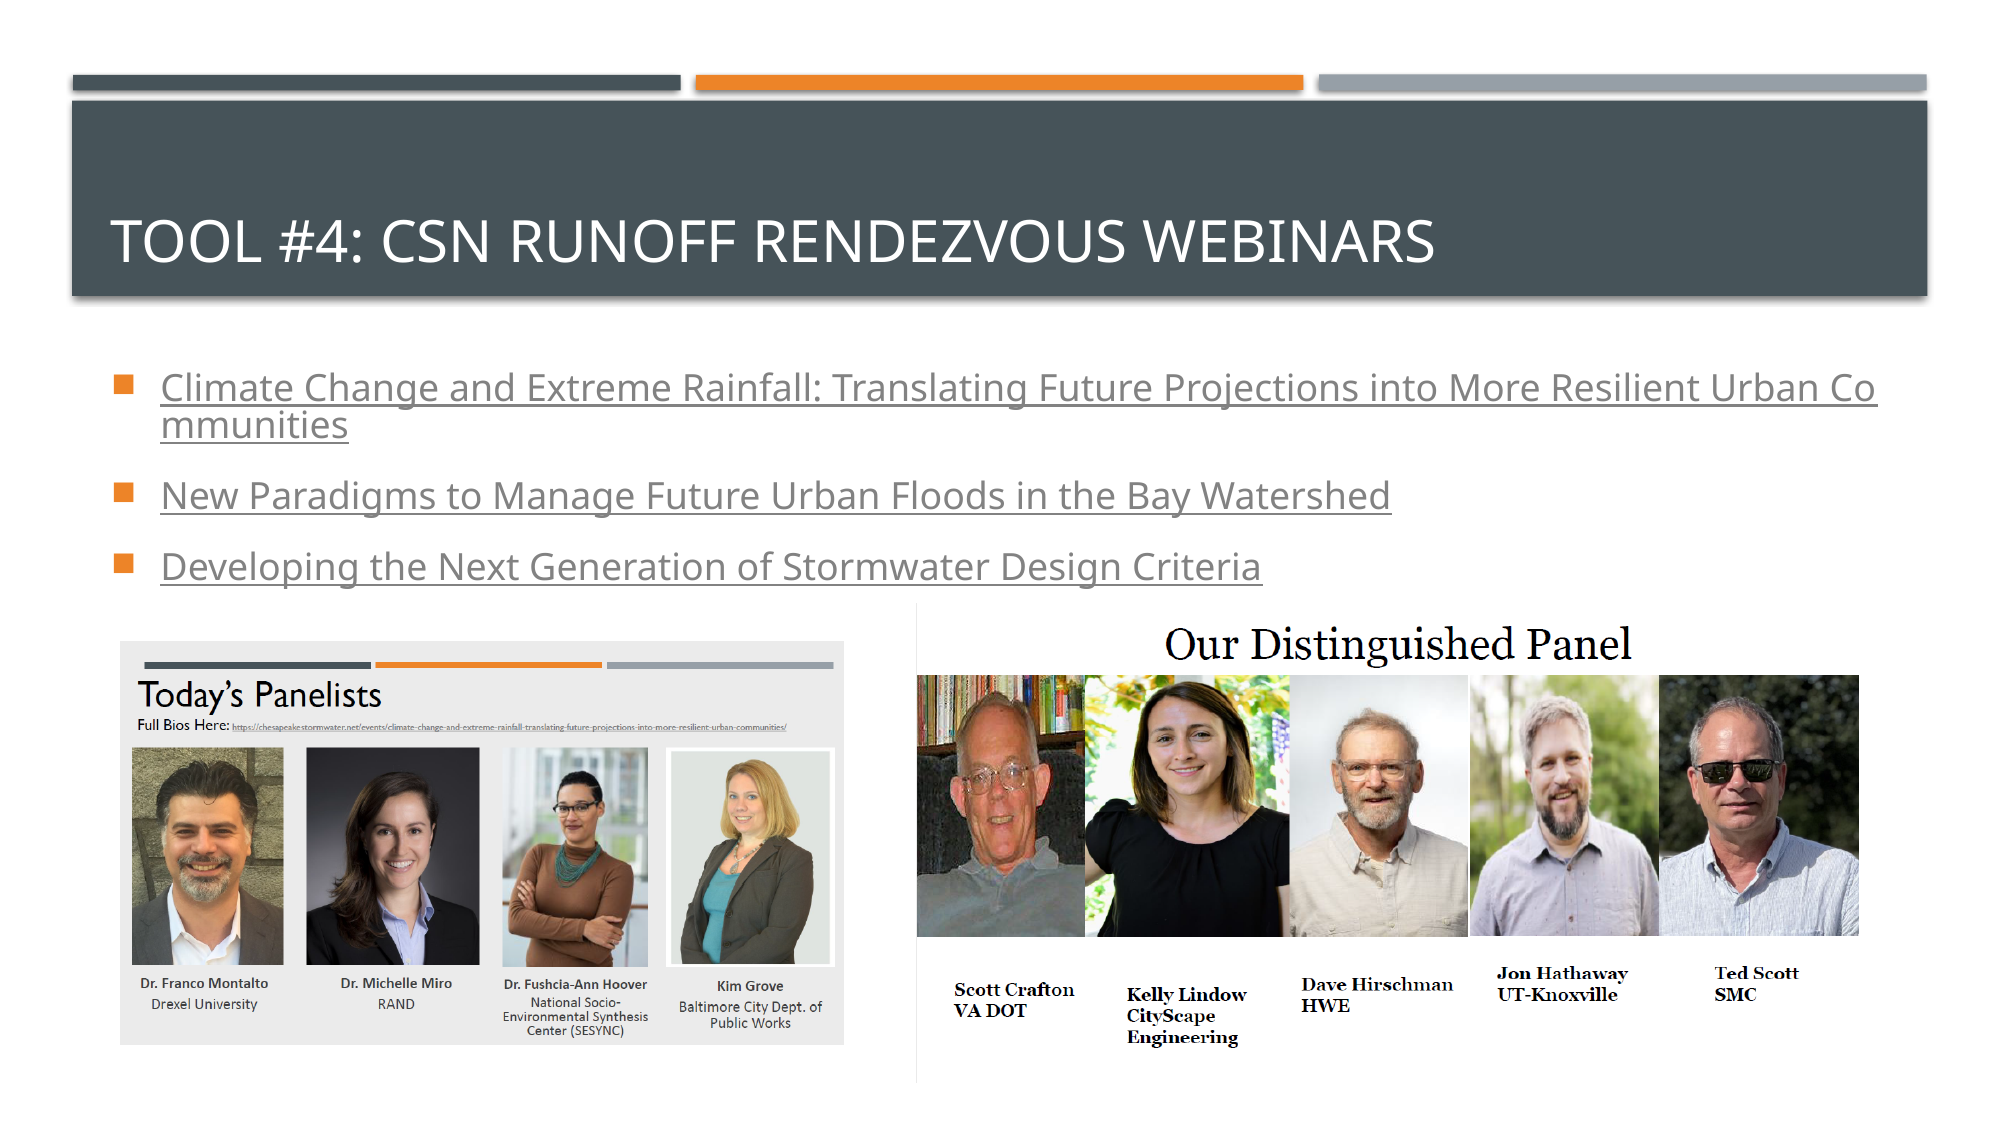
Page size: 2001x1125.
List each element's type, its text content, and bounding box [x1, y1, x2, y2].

picture [916, 602, 1859, 1083]
picture [119, 640, 844, 1045]
list Climate Change and Extreme Rainfall: Translating Future Projections into More Resilient Urban Communities New Paradigms to Manage Future Urban Floods in the Bay Watershed Developing the Next Generation of Stormwater Design Criteria [95, 357, 1905, 563]
title Tool #4: CSN Runoff Rendezvous Webinars [95, 115, 1905, 282]
